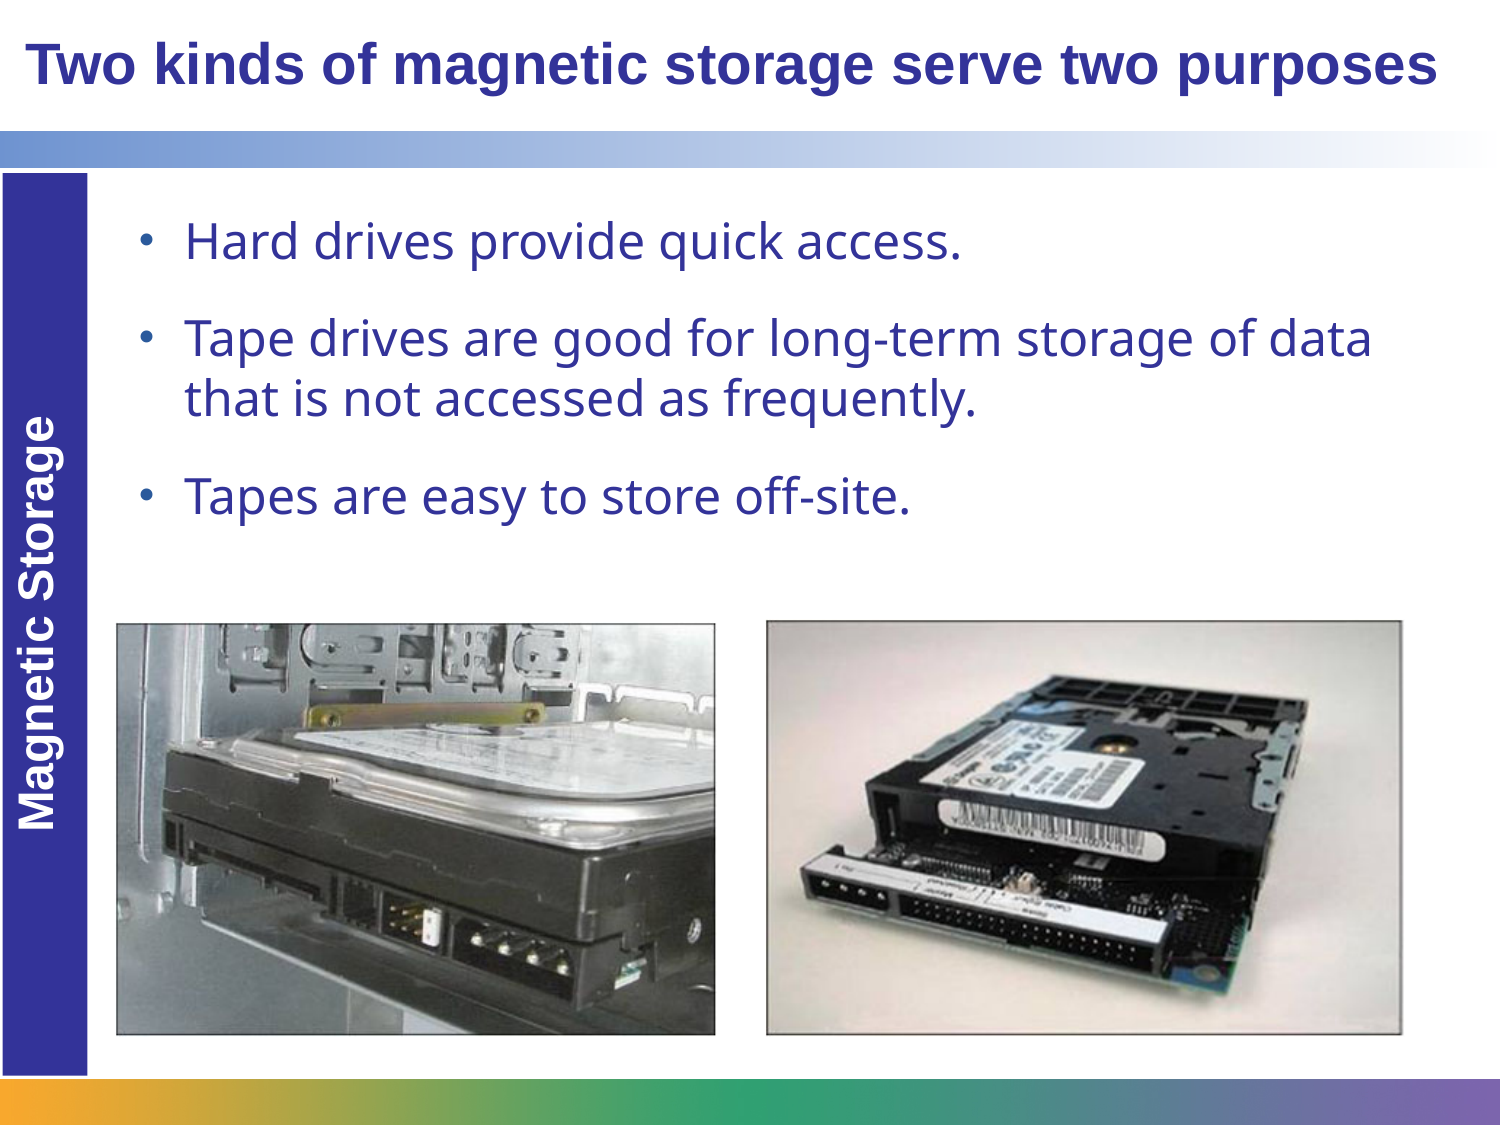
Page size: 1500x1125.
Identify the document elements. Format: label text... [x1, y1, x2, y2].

text_box Magnetic Storage [2, 173, 88, 1076]
picture [0, 1079, 1500, 1125]
list Hard drives provide quick access. Tape drives are good for long-term storage of data that is not accessed as frequently. Tapes are easy to store off-site. [88, 201, 1465, 540]
picture [765, 619, 1405, 1037]
picture [115, 622, 717, 1037]
title Two kinds of magnetic storage serve two purposes [10, 0, 1500, 130]
